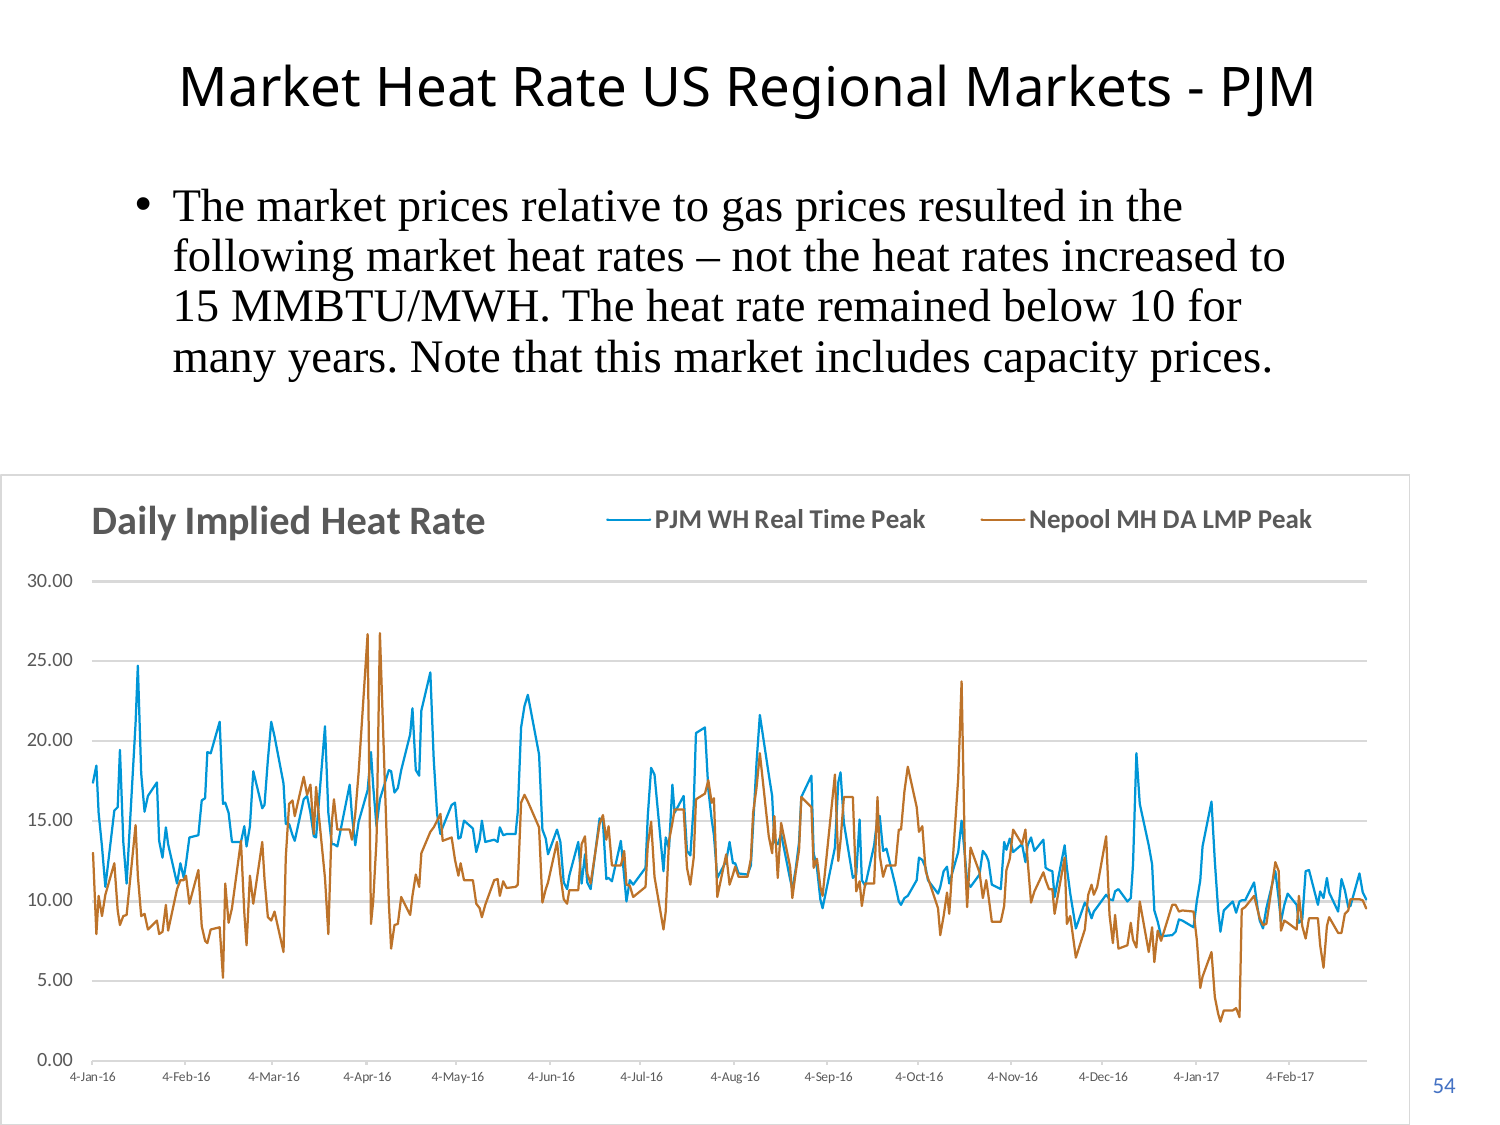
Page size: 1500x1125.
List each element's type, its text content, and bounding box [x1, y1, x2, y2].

picture [0, 473, 1410, 1125]
slide_number 54 [1410, 1063, 1490, 1108]
title Market Heat Rate US Regional Markets - PJM [120, 32, 1378, 146]
list The market prices relative to gas prices resulted in the following market heat rates – not the heat rates increased to 15 MMBTU/MWH. The heat rate remained below 10 for many years. Note that this market includes capacity prices. [120, 173, 1326, 395]
